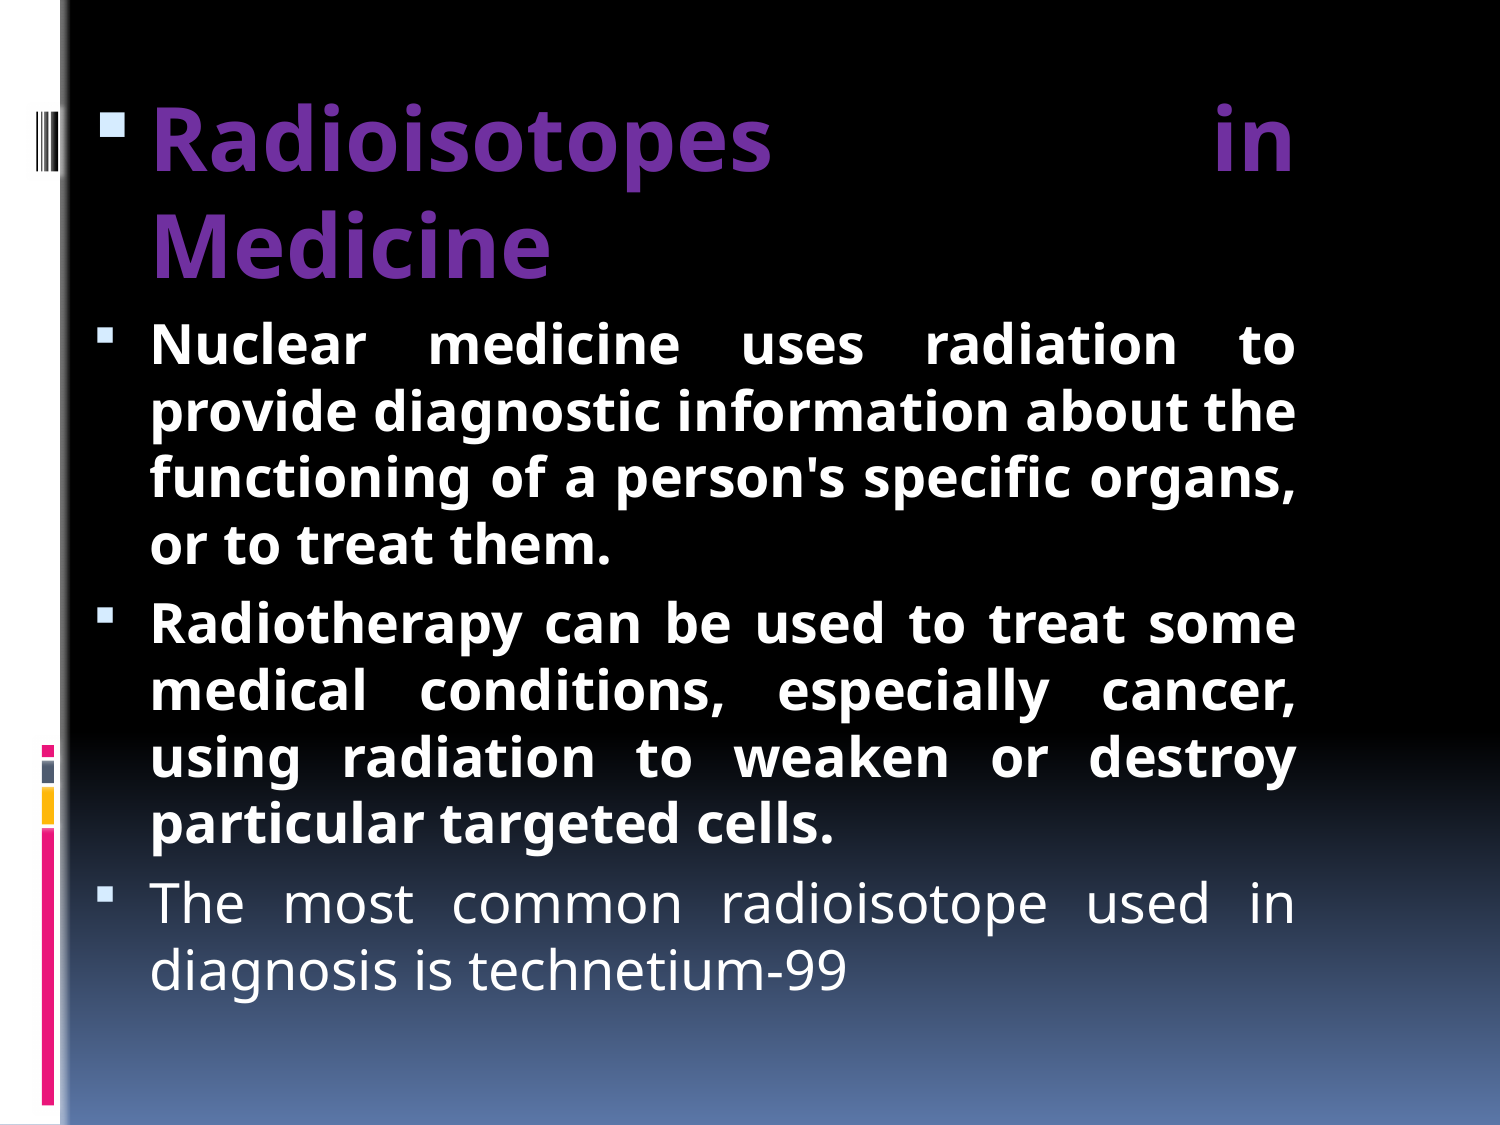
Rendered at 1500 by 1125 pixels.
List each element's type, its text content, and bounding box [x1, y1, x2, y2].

list Radioisotopes in Medicine Nuclear medicine uses radiation to provide diagnostic information about the functioning of a person's specific organs, or to treat them. Radiotherapy can be used to treat some medical conditions, especially cancer, using radiation to weaken or destroy particular targeted cells. The most common radioisotope used in diagnosis is technetium-99 [75, 75, 1313, 1013]
